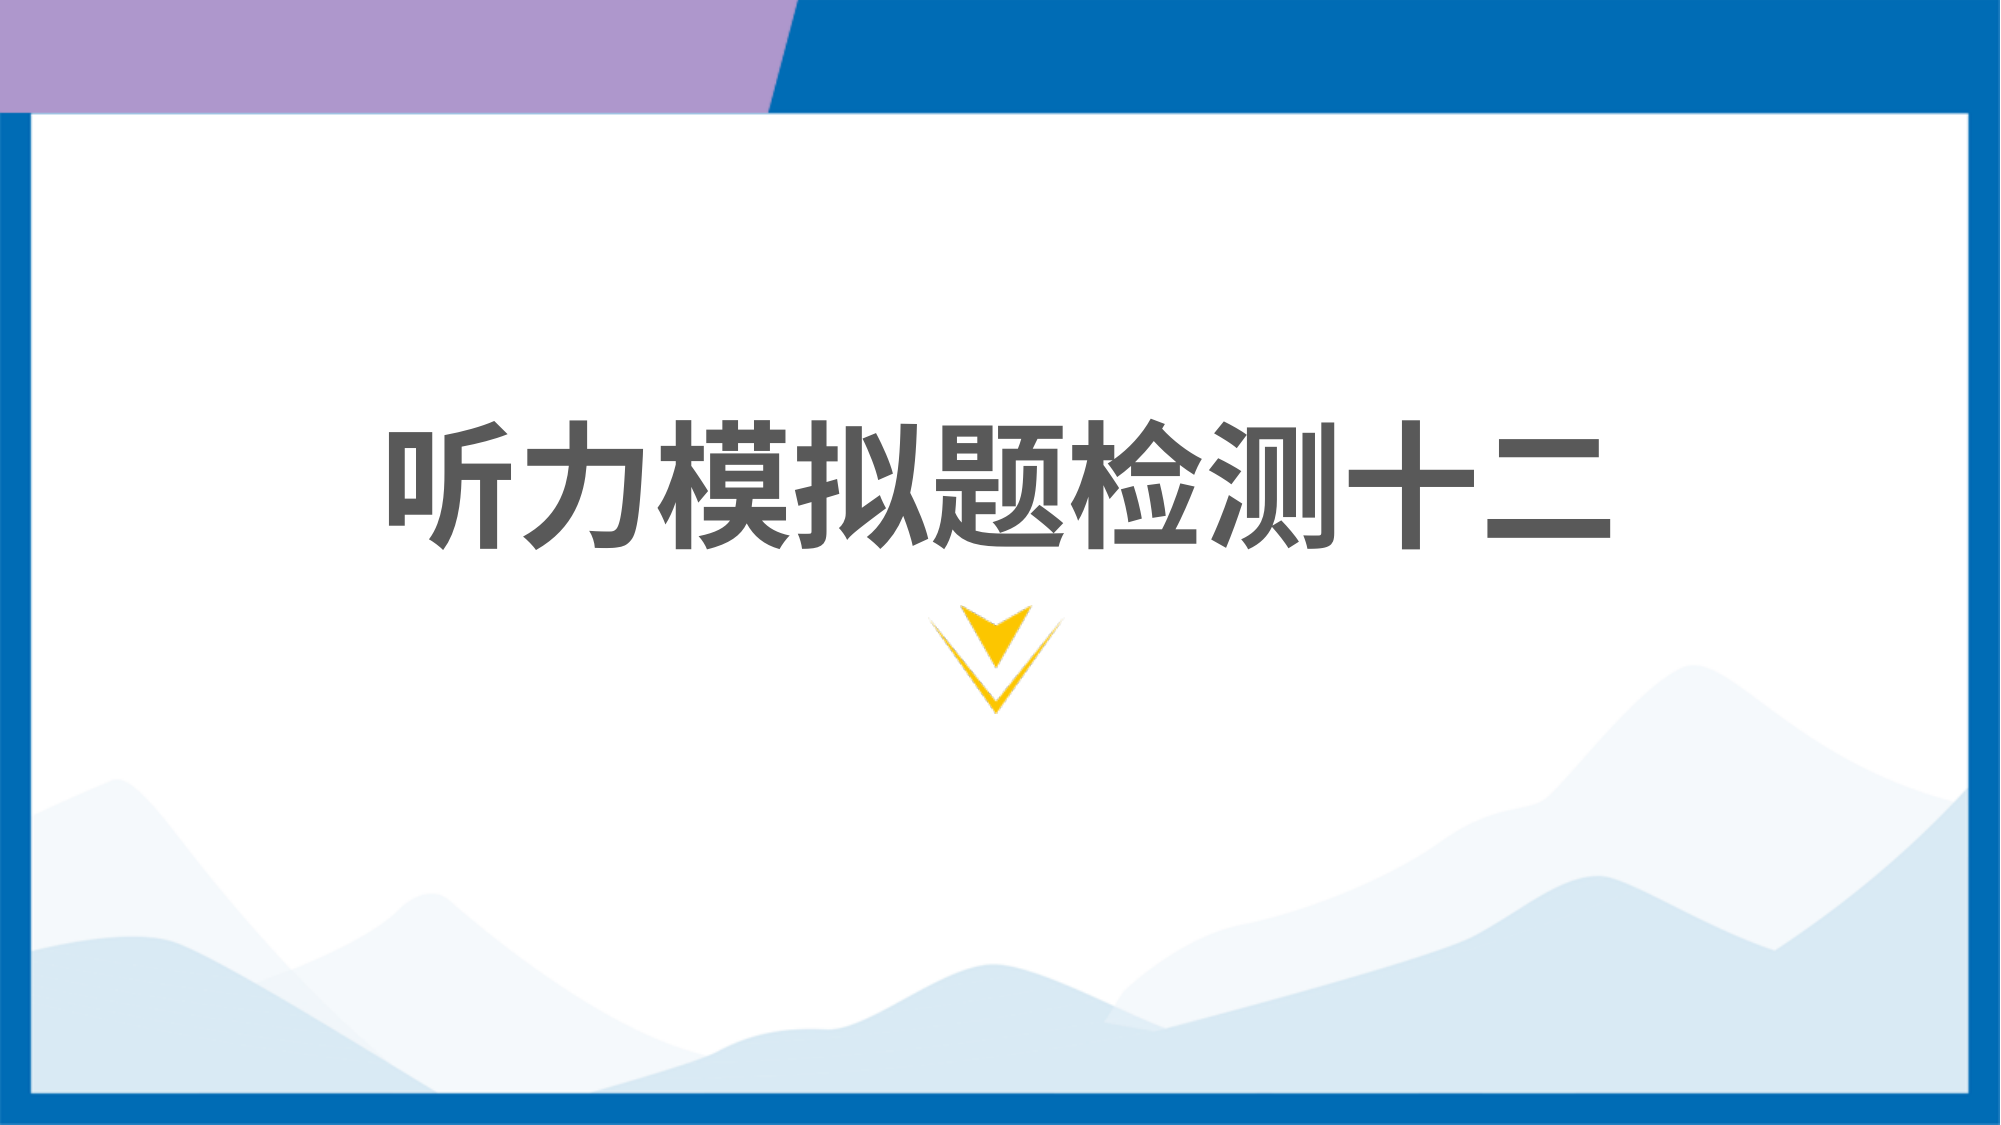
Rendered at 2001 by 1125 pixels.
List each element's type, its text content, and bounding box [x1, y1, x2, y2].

picture [0, 0, 2000, 1125]
text_box 听力模拟题检测十二 [35, 383, 1962, 566]
